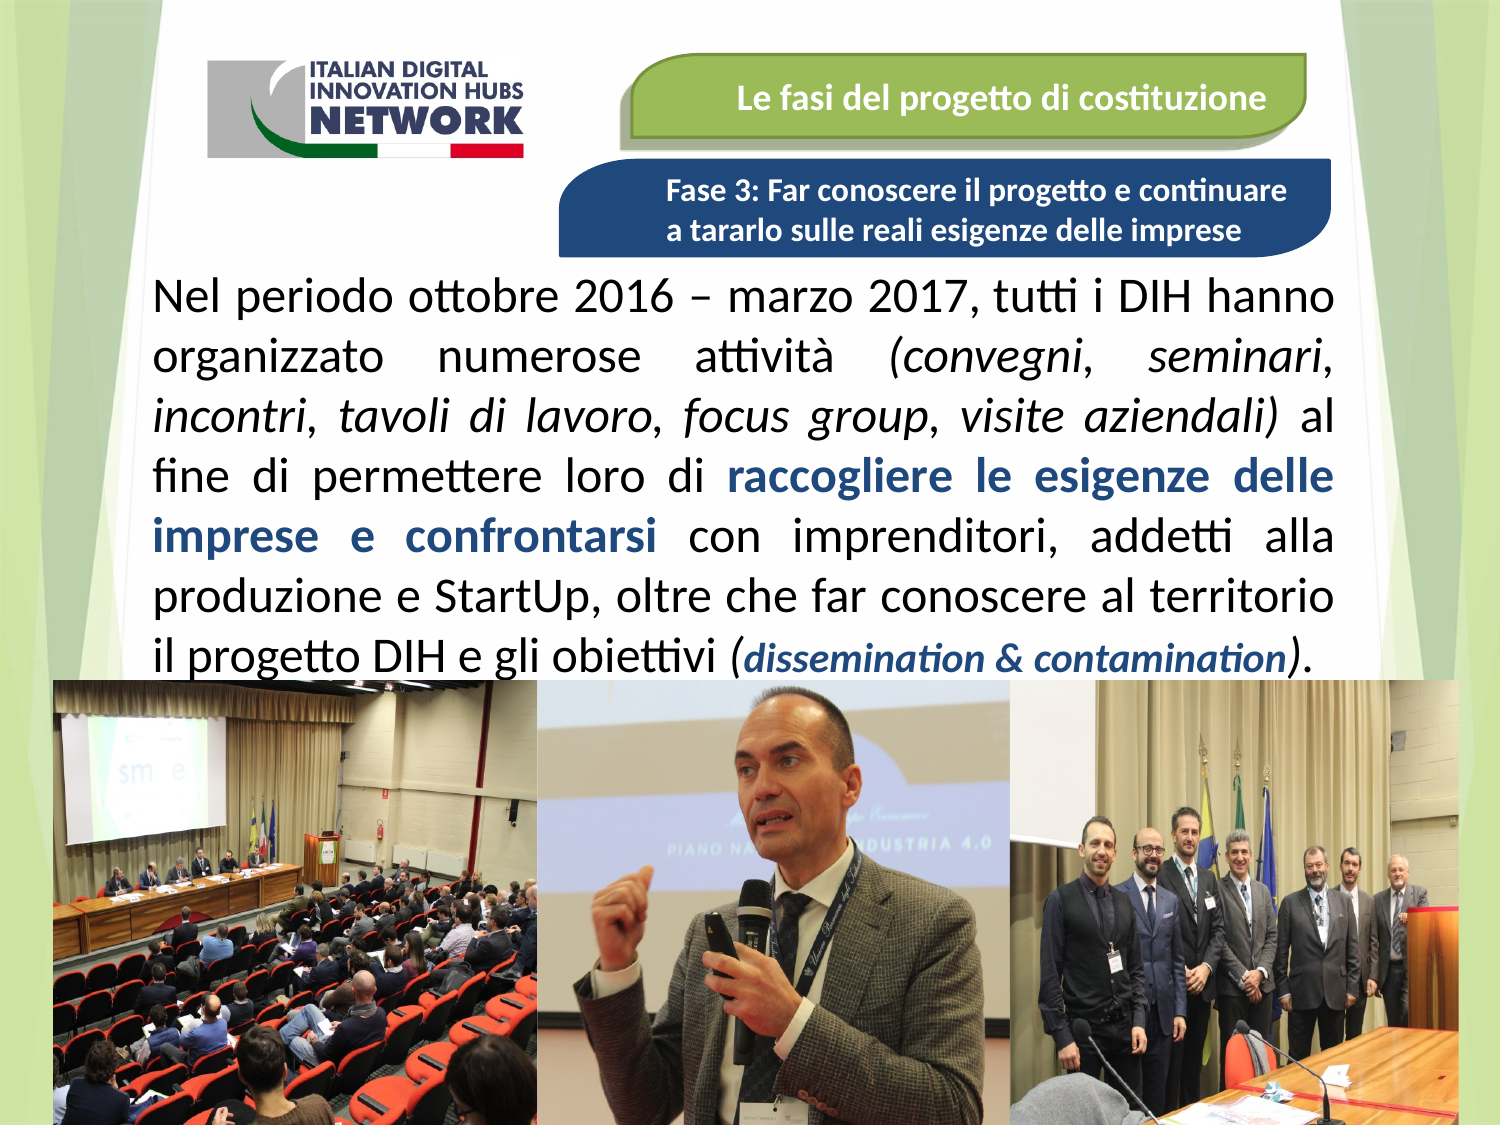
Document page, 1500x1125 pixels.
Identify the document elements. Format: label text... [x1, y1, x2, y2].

picture [0, 0, 1500, 1125]
text_box Fase 3: Far conoscere il progetto e continuare a tararlo sulle reali esigenze delle imprese [558, 158, 1331, 255]
text_box Nel periodo ottobre 2016 – marzo 2017, tutti i DIH hanno organizzato numerose attività (convegni, seminari, incontri, tavoli di lavoro, focus group, visite aziendali) al fine di permettere loro di raccogliere le esigenze delle imprese e confrontarsi con imprenditori, addetti alla produzione e StartUp, oltre che far conoscere al territorio il progetto DIH e gli obiettivi (dissemination & contamination). [137, 255, 1351, 679]
text_box Le fasi del progetto di costituzione [631, 54, 1306, 138]
